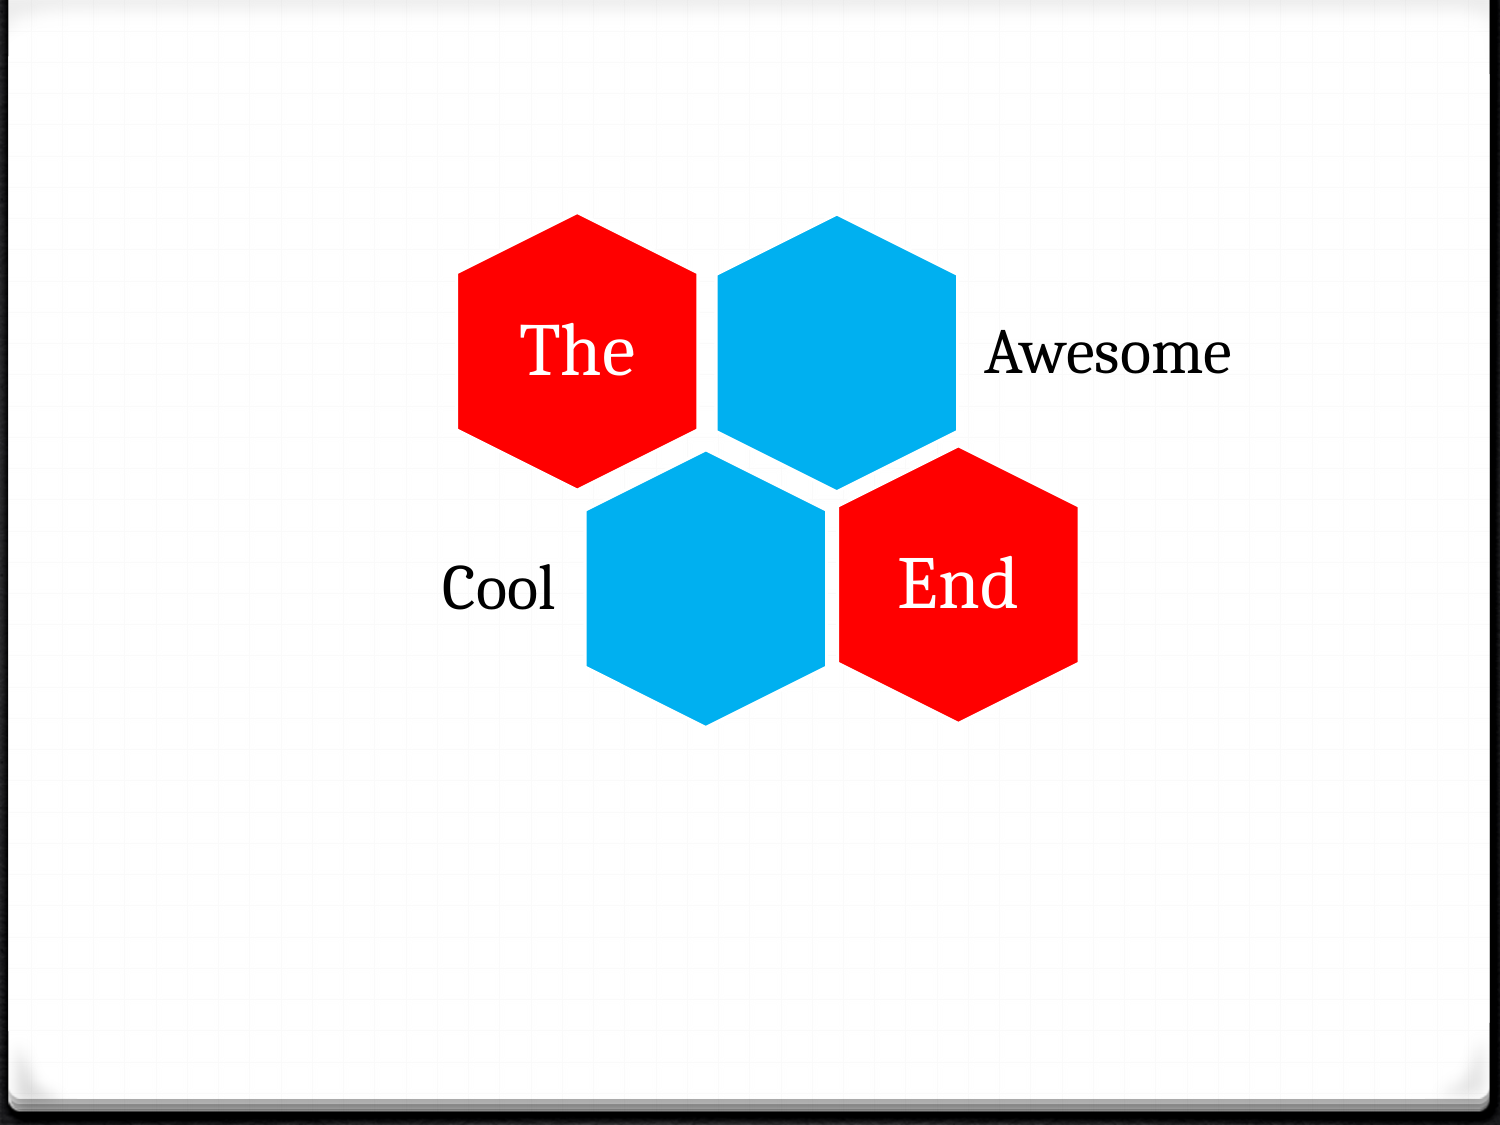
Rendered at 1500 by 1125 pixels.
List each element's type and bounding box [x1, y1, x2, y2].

picture [0, 0, 1500, 1125]
text_box [274, 137, 1276, 805]
